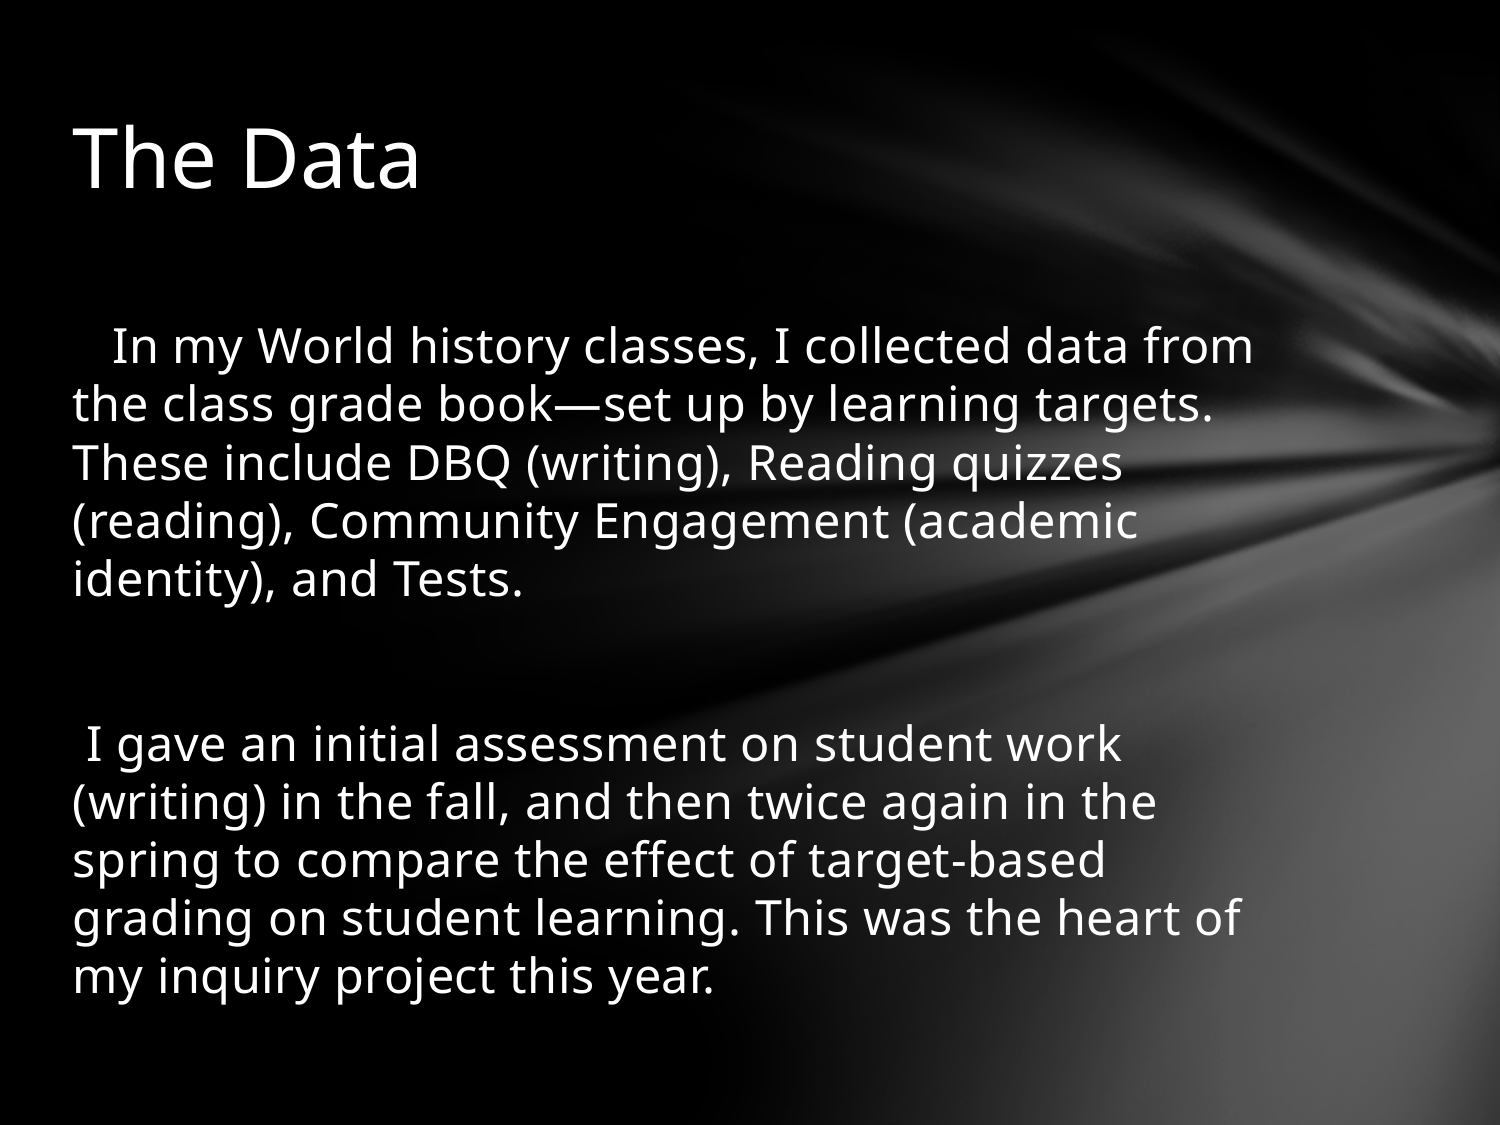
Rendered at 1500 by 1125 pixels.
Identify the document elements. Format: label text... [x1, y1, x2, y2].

list In my World history classes, I collected data from the class grade book—set up by learning targets. These include DBQ (writing), Reading quizzes (reading), Community Engagement (academic identity), and Tests. I gave an initial assessment on student work (writing) in the fall, and then twice again in the spring to compare the effect of target-based grading on student learning. This was the heart of my inquiry project this year. [57, 239, 1318, 1015]
title The Data [57, 37, 1318, 213]
